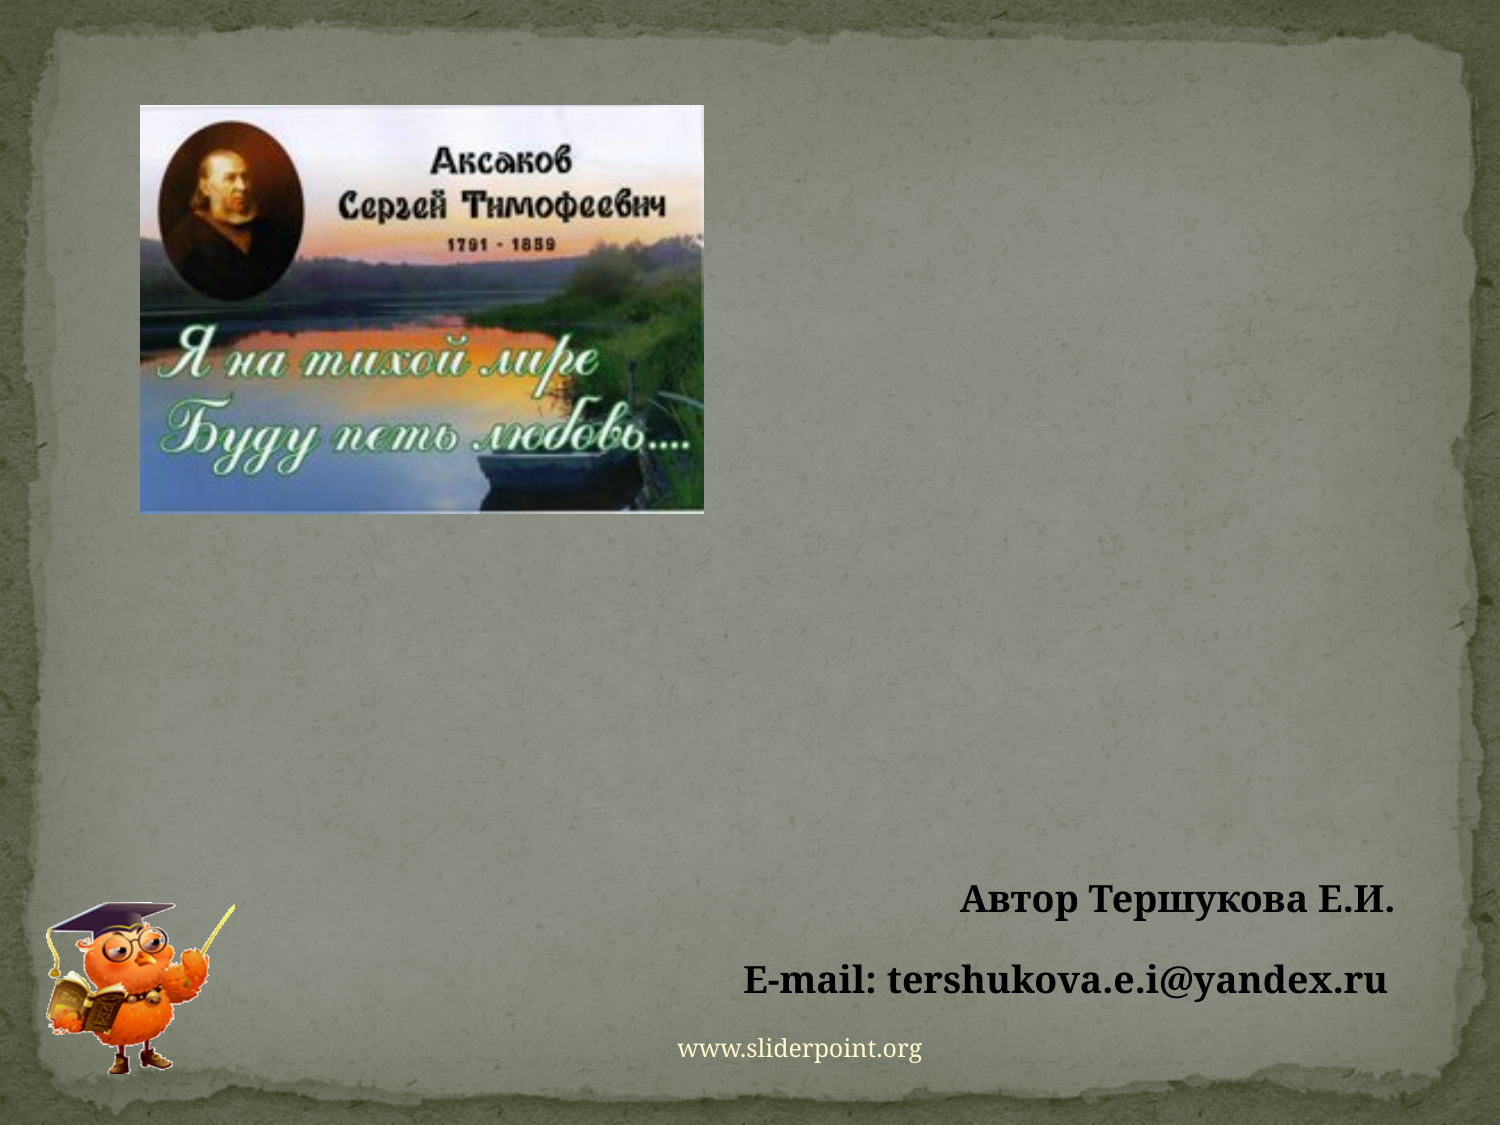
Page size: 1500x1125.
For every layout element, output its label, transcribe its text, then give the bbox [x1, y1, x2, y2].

text_box Автор Тершукова Е.И. [945, 867, 1411, 927]
picture [140, 105, 704, 514]
text_box E-mail: tershukova.e.i@yandex.ru [728, 949, 1413, 1009]
footer www.sliderpoint.org [350, 1017, 938, 1081]
picture [46, 902, 235, 1074]
